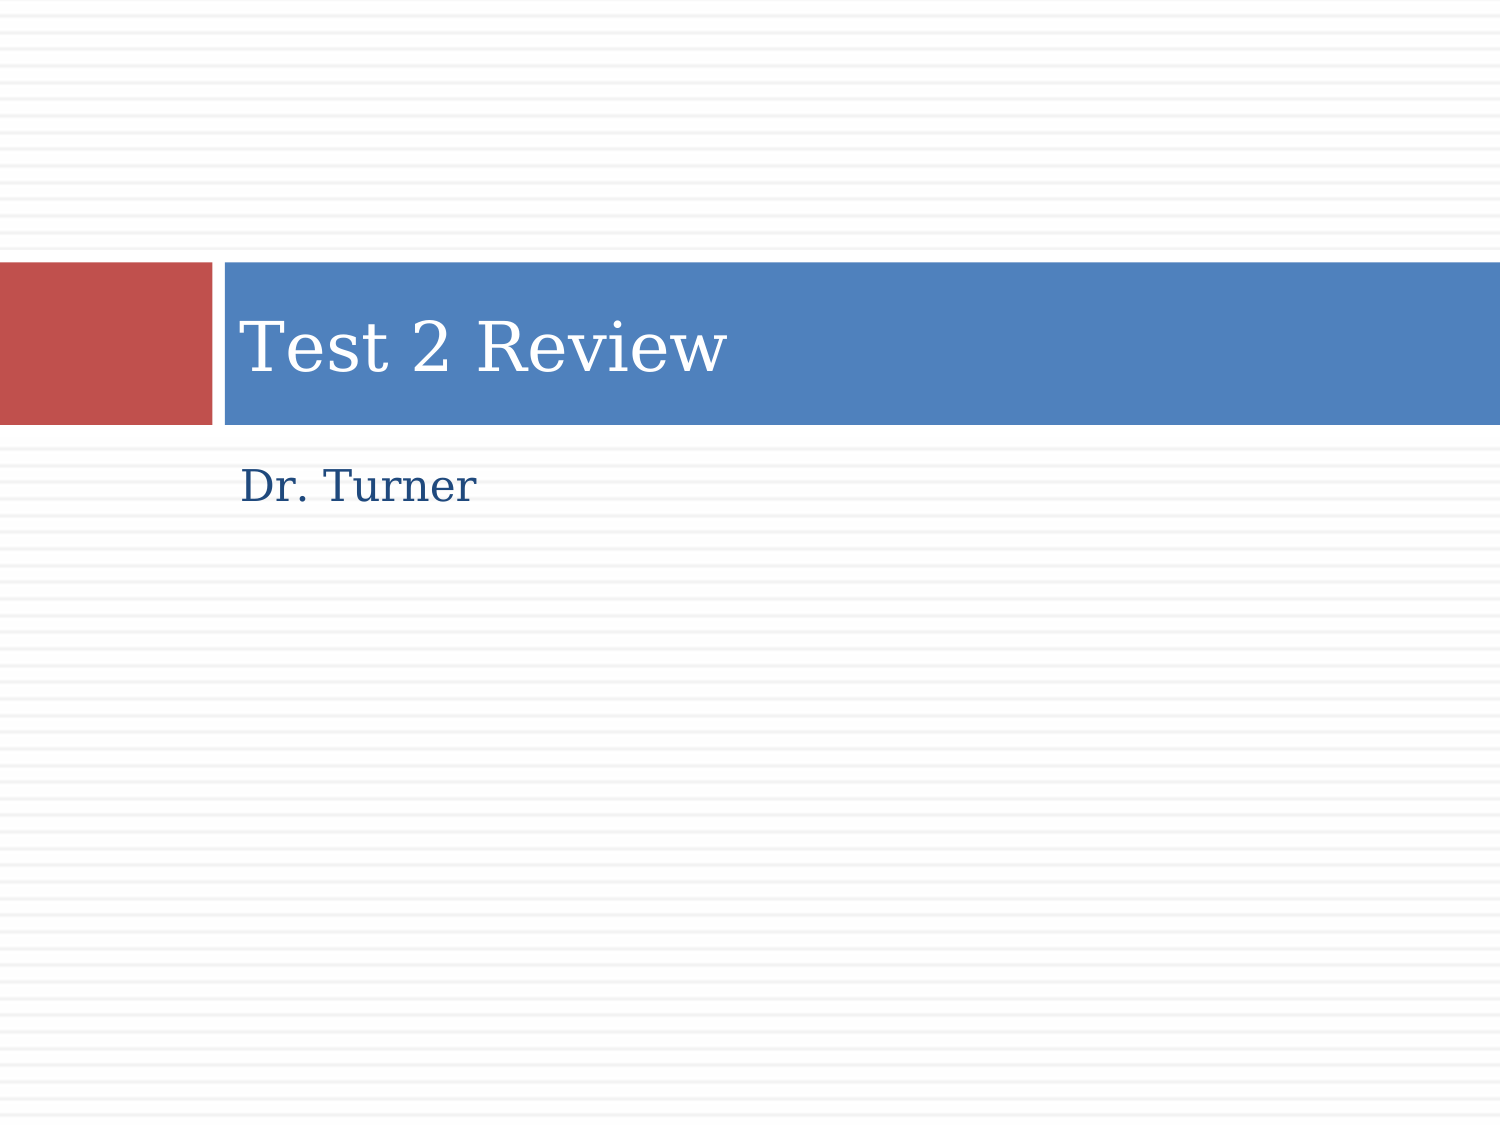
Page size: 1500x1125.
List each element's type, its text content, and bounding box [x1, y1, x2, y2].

title Test 2 Review [225, 262, 1475, 425]
list Dr. Turner [225, 450, 1394, 725]
